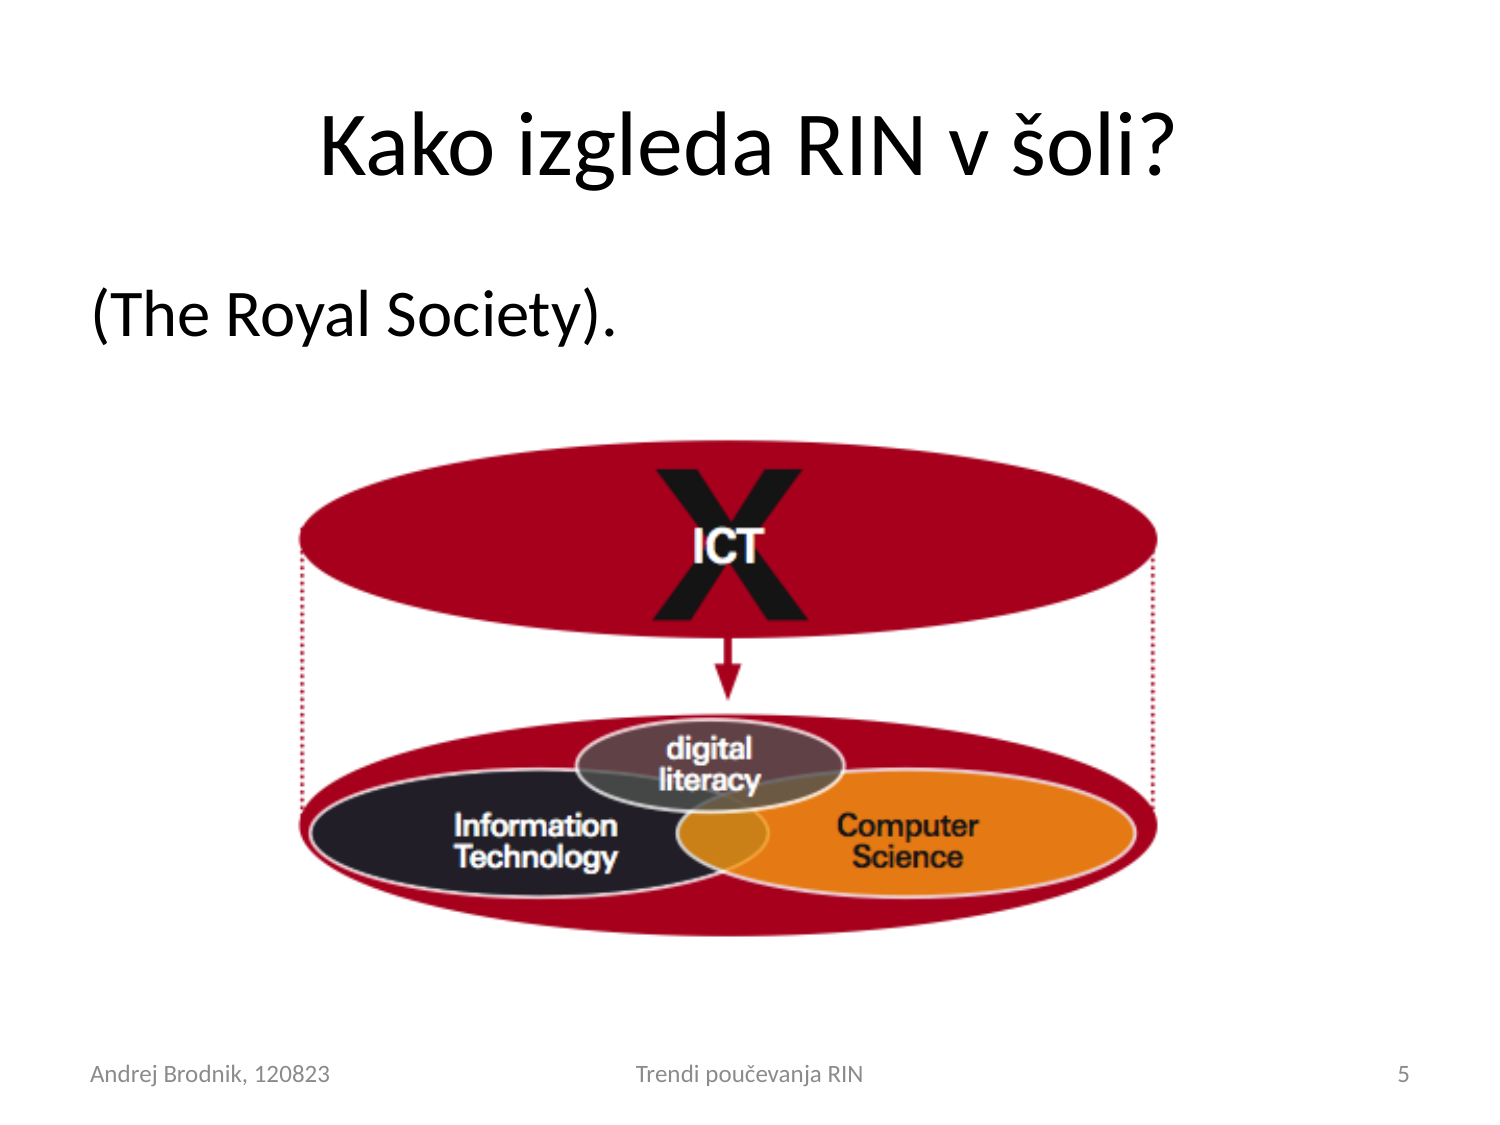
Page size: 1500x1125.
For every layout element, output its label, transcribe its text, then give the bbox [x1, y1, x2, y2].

slide_number Andrej Brodnik, 120823 [75, 1042, 425, 1103]
slide_number 4 [1074, 1042, 1425, 1103]
picture [253, 421, 1211, 962]
footer Trendi poučevanja RIN [512, 1042, 988, 1103]
title Kako izgleda RIN v šoli? [75, 45, 1425, 233]
list (The Royal Society). [75, 262, 1425, 1005]
